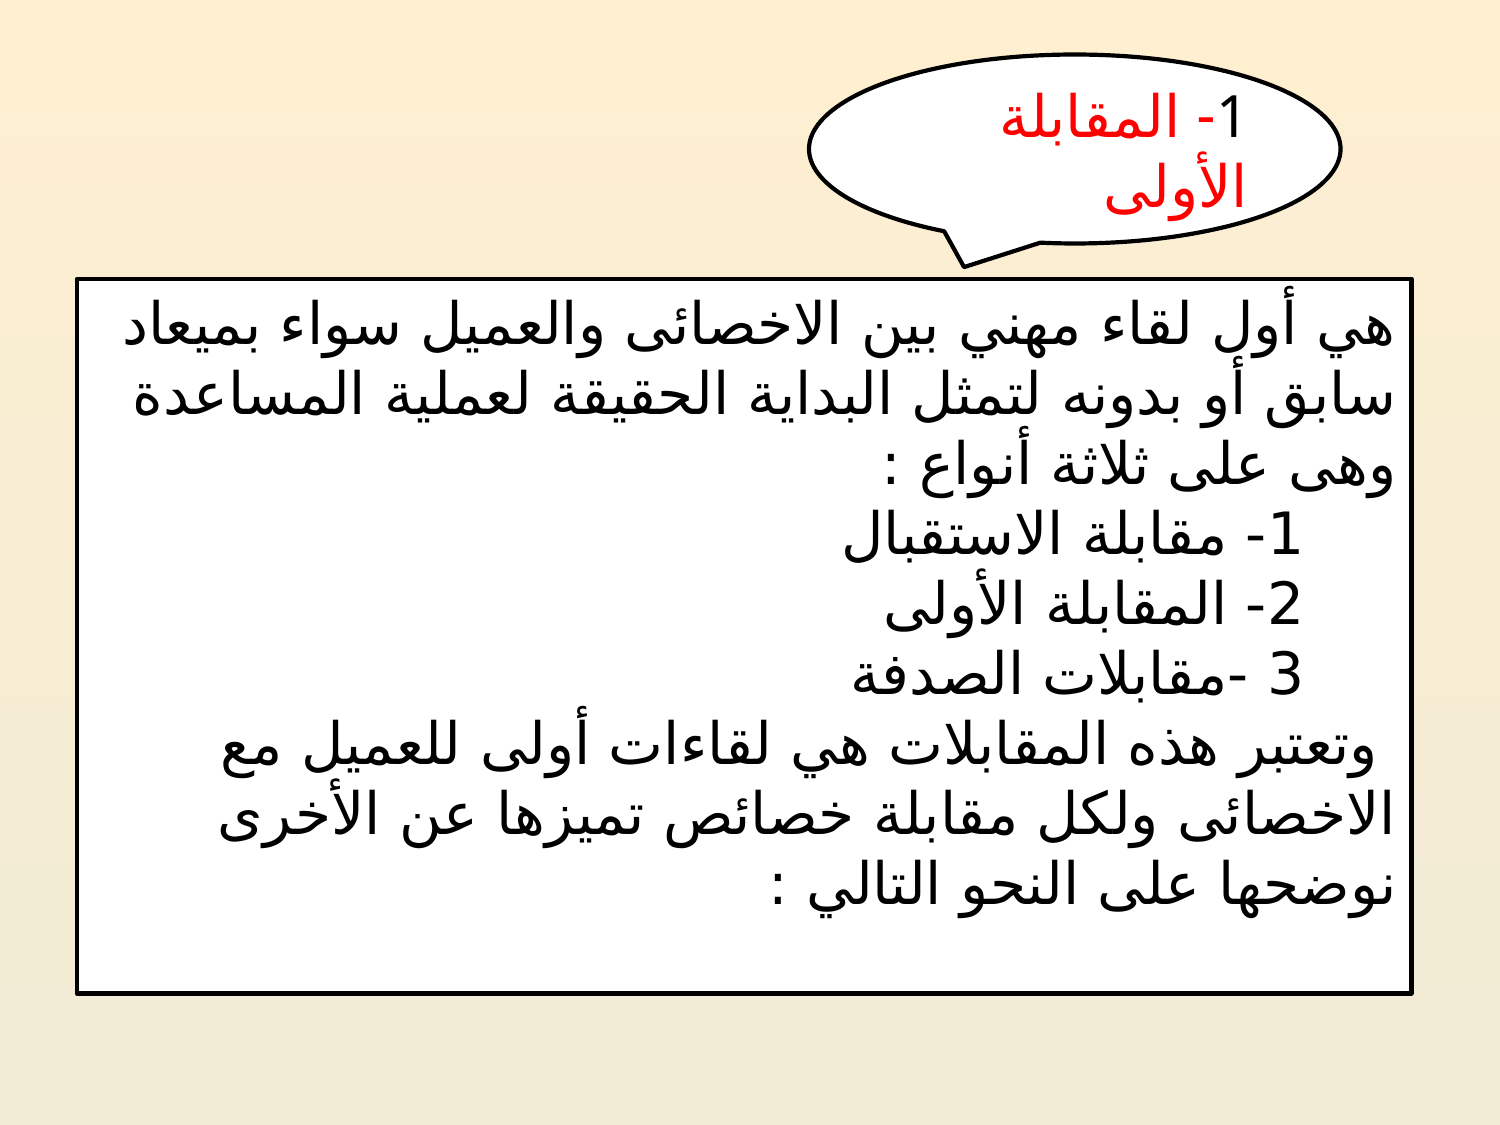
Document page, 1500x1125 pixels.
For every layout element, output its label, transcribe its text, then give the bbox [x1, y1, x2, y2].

text_box 1- المقابلة الأولى [806, 52, 1343, 270]
text_box هي أول لقاء مهني بين الاخصائى والعميل سواء بميعاد سابق أو بدونه لتمثل البداية الحقيقة لعملية المساعدة وهى على ثلاثة أنواع : 1- مقابلة الاستقبال 2- المقابلة الأولى 3 -مقابلات الصدفة وتعتبر هذه المقابلات هي لقاءات أولى للعميل مع الاخصائى ولكل مقابلة خصائص تميزها عن الأخرى نوضحها على النحو التالي : [75, 277, 1414, 996]
